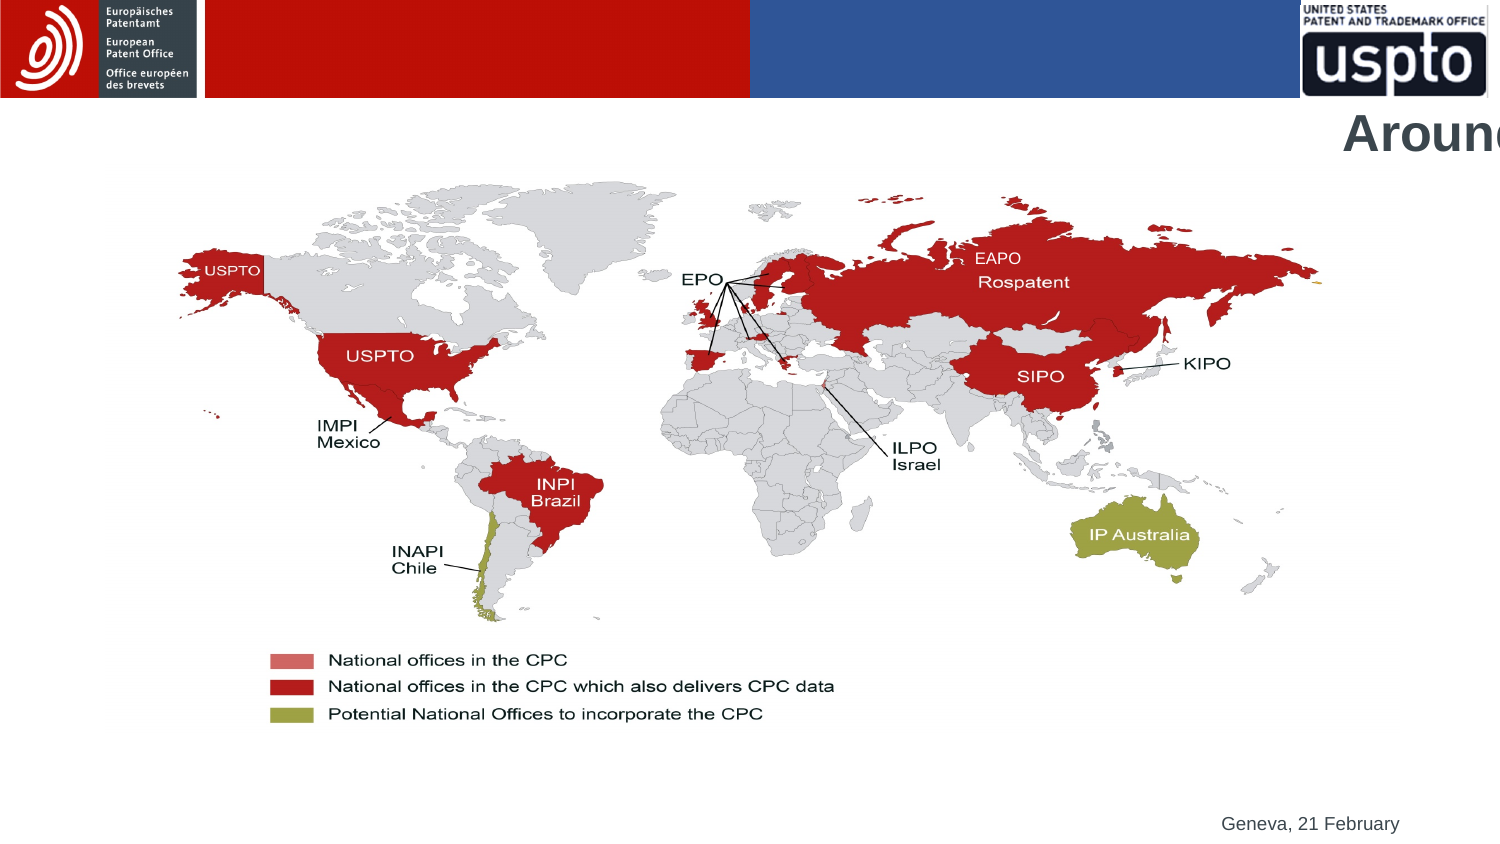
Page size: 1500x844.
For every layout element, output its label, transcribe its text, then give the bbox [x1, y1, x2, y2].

list Geneva, 21 February 2017 [1180, 776, 1400, 837]
picture [0, 0, 1489, 98]
list Around the world [56, 103, 1500, 193]
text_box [105, 163, 1400, 735]
